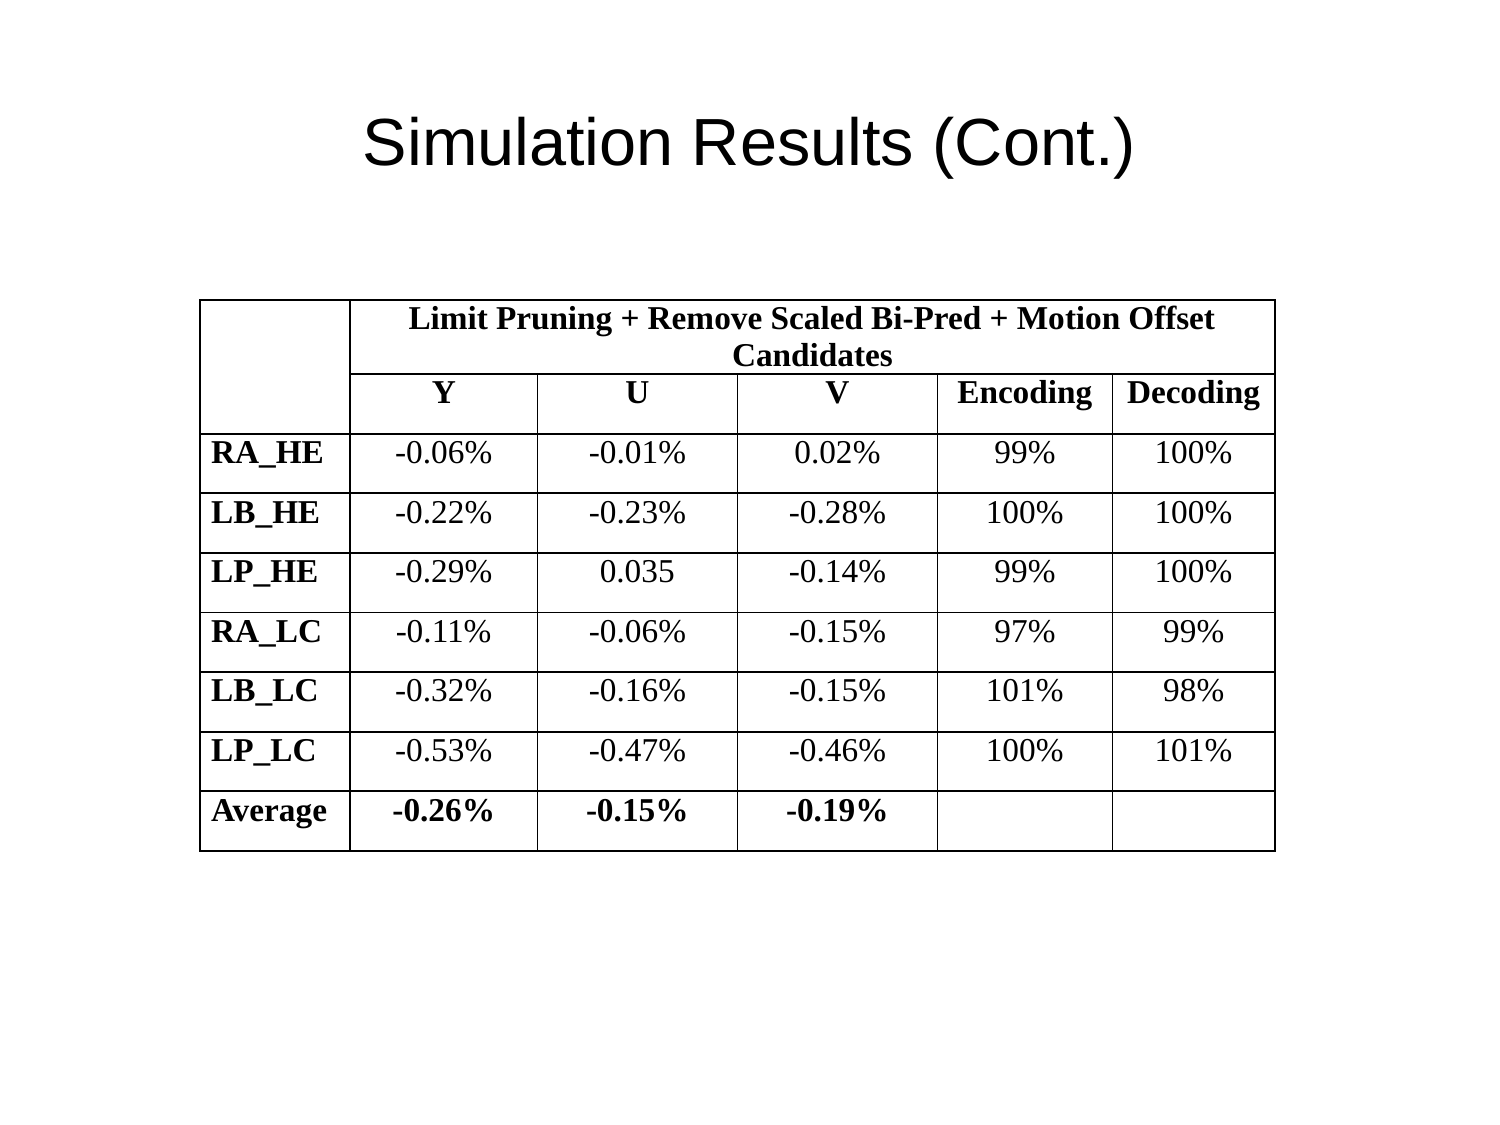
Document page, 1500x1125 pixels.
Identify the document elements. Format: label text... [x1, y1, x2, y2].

table_cell 99% [938, 554, 1112, 612]
table_cell -0.15% [738, 673, 937, 731]
table_cell 97% [938, 613, 1112, 671]
table_cell 100% [938, 494, 1112, 552]
table_cell -0.23% [538, 494, 737, 552]
table_cell -0.14% [738, 554, 937, 612]
table_cell 100% [1113, 494, 1274, 552]
title Simulation Results (Cont.) [74, 44, 1426, 233]
table_cell RA_LC [201, 613, 349, 671]
table_cell -0.06% [538, 613, 737, 671]
table_cell 99% [1113, 613, 1274, 671]
table_cell U [538, 375, 737, 433]
table_cell V [738, 375, 937, 433]
table_cell Y [351, 375, 537, 433]
table_cell -0.16% [538, 673, 737, 731]
table_cell 101% [938, 673, 1112, 731]
table_cell -0.15% [738, 613, 937, 671]
table_cell Decoding [1113, 375, 1274, 433]
table_cell -0.53% [351, 733, 537, 790]
table_cell [938, 792, 1112, 850]
table_cell LP_HE [201, 554, 349, 612]
table_cell -0.47% [538, 733, 737, 790]
table_cell 101% [1113, 733, 1274, 790]
table_cell RA_HE [201, 435, 349, 492]
table_cell 100% [1113, 435, 1274, 492]
table_cell -0.15% [538, 792, 737, 850]
table_cell 100% [938, 733, 1112, 790]
table_cell LB_HE [201, 494, 349, 552]
table_cell 99% [938, 435, 1112, 492]
table_cell -0.11% [351, 613, 537, 671]
table_cell 98% [1113, 673, 1274, 731]
table_cell -0.19% [738, 792, 937, 850]
table_cell -0.46% [738, 733, 937, 790]
table_cell Average [201, 792, 349, 850]
table_header [201, 301, 349, 433]
table_cell Encoding [938, 375, 1112, 433]
table_cell -0.29% [351, 554, 537, 612]
table_cell 0.02% [738, 435, 937, 492]
table_cell -0.01% [538, 435, 737, 492]
table_cell LB_LC [201, 673, 349, 731]
table_cell -0.06% [351, 435, 537, 492]
table_cell -0.26% [351, 792, 537, 850]
table_cell -0.22% [351, 494, 537, 552]
table_cell -0.28% [738, 494, 937, 552]
table_cell LP_LC [201, 733, 349, 790]
table_cell [1113, 792, 1274, 850]
table_cell 0.035 [538, 554, 737, 612]
table_header Limit Pruning + Remove Scaled Bi-Pred + Motion Offset Candidates [351, 301, 1274, 373]
table_cell -0.32% [351, 673, 537, 731]
table_cell 100% [1113, 554, 1274, 612]
